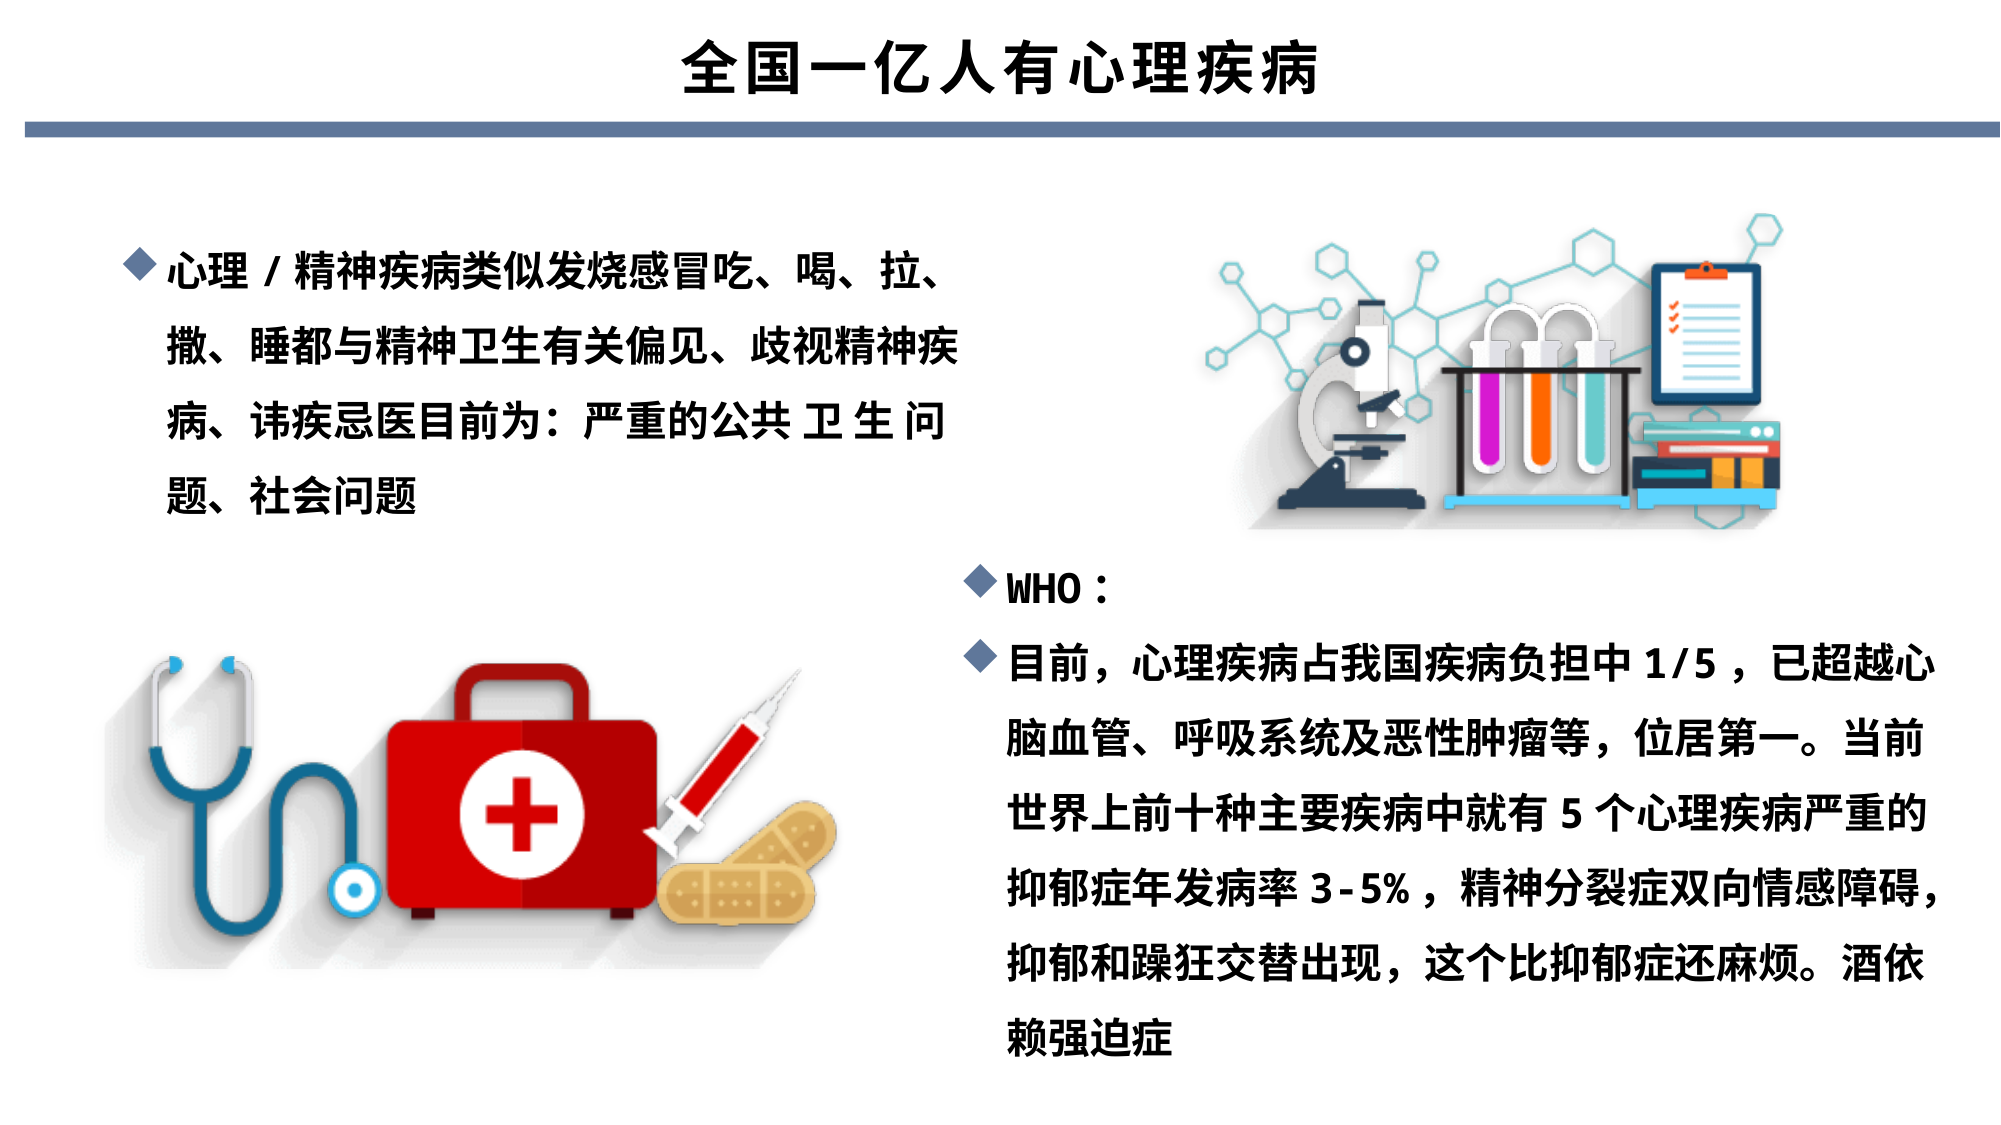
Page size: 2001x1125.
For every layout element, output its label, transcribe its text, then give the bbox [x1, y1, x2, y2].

text_box WHO： 目前，心理疾病占我国疾病负担中1/5，已超越心脑血管、呼吸系统及恶性肿瘤等，位居第一。当前世界上前十种主要疾病中就有5个心理疾病严重的抑郁症年发病率3-5%，精神分裂症双向情感障碍，抑郁和躁狂交替出现，这个比抑郁症还麻烦。酒依赖强迫症 [944, 529, 1969, 1070]
picture [104, 656, 895, 969]
picture [1168, 212, 1812, 530]
text_box [24, 121, 2000, 138]
text_box 心理/精神疾病类似发烧感冒吃、喝、拉、撒、睡都与精神卫生有关偏见、歧视精神疾病、讳疾忌医目前为：严重的公共 卫 生 问题、社会问题 [104, 212, 1000, 528]
text_box 全国一亿人有心理疾病 [665, 23, 1335, 109]
